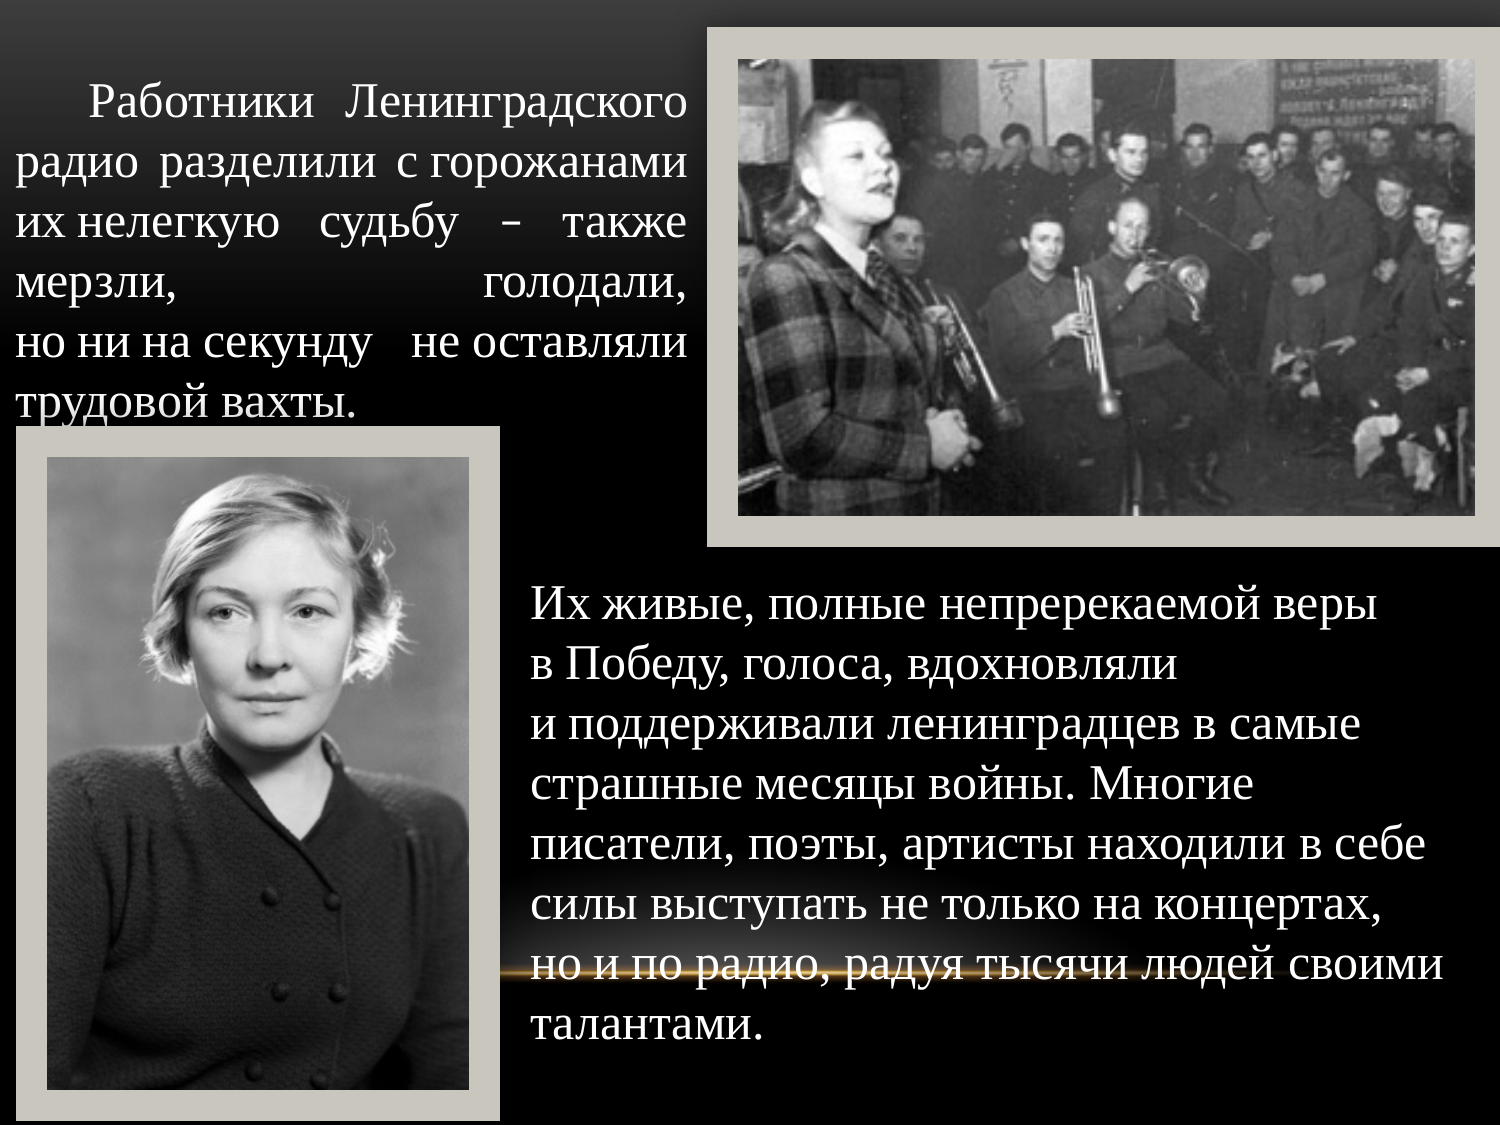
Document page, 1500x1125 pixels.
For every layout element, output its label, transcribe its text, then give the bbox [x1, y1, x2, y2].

text_box Их живые, полные непререкаемой веры в Победу, голоса, вдохновляли и поддерживали ленинградцев в самые страшные месяцы войны. Многие писатели, поэты, артисты находили в себе силы выступать не только на концертах, но и по радио, радуя тысячи людей своими талантами. [515, 562, 1465, 1058]
picture [737, 58, 1476, 516]
picture [46, 456, 469, 1091]
text_box Работники Ленинградского радио разделили с горожанами их нелегкую судьбу – также мерзли, голодали, но ни на секунду не оставляли трудовой вахты. [0, 60, 680, 436]
picture [0, 0, 1500, 1125]
